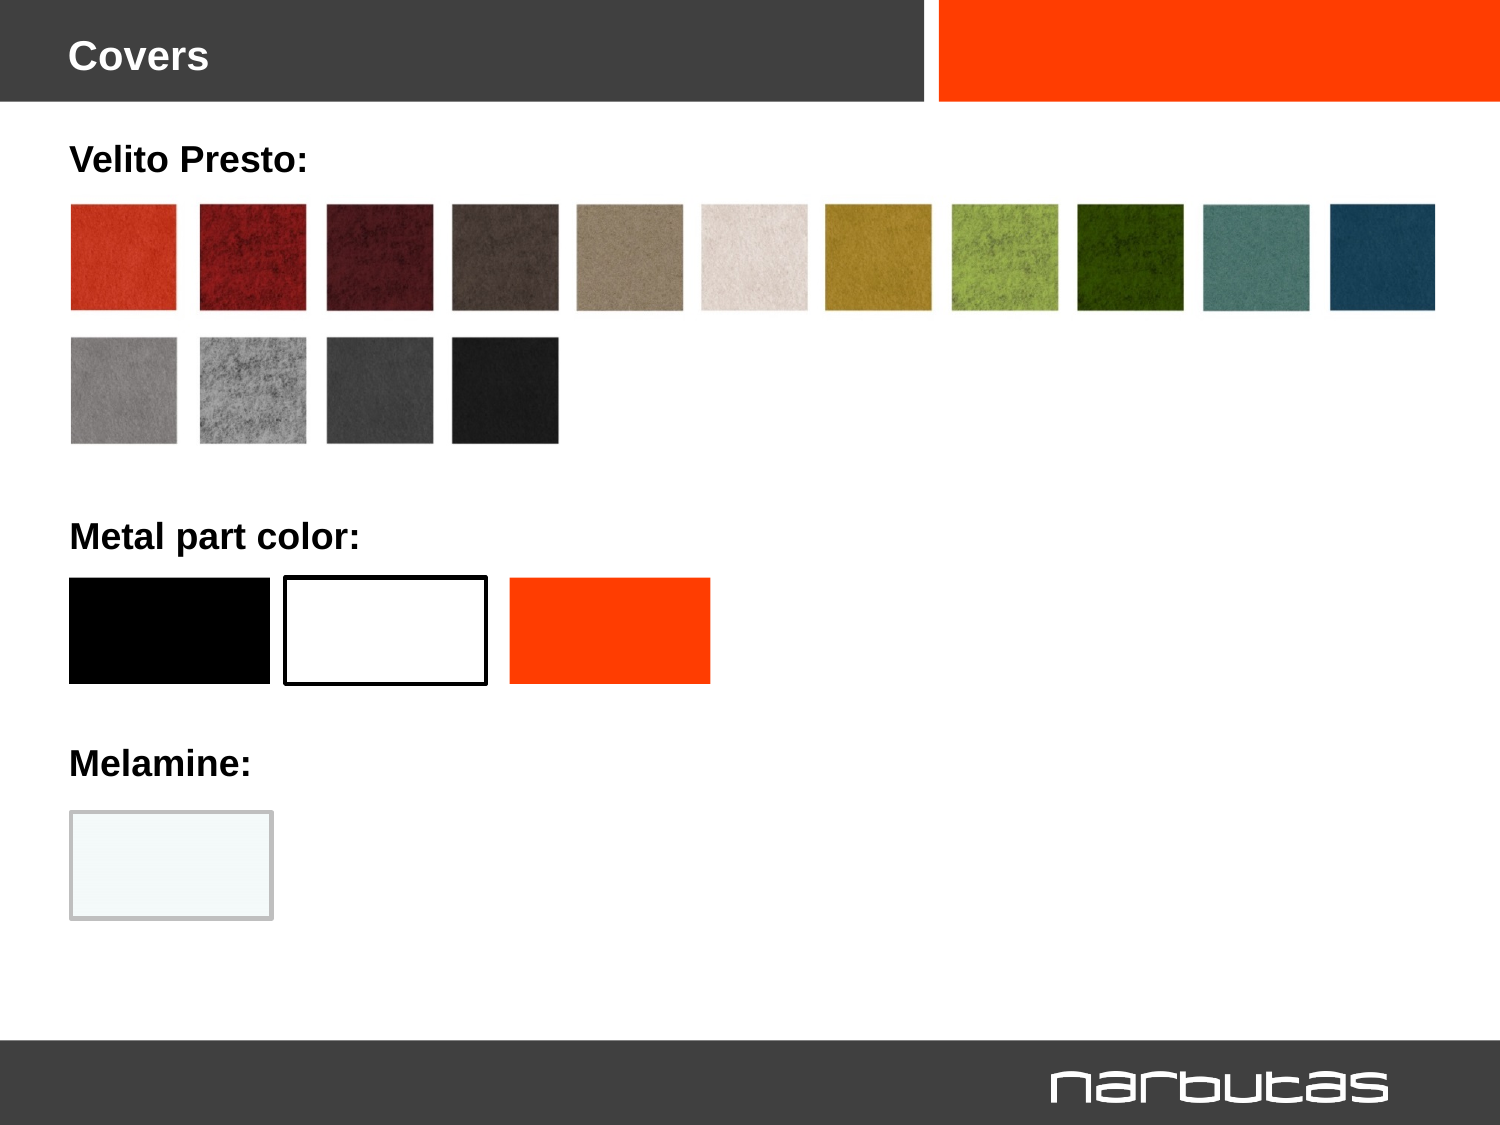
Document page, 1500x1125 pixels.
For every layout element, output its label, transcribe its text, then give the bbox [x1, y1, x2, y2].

text_box [67, 575, 272, 686]
picture [70, 176, 1436, 474]
picture [71, 810, 272, 917]
text_box Metal part color: [54, 505, 377, 565]
text_box [508, 575, 712, 686]
text_box Velito Presto: [54, 127, 324, 187]
text_box Melamine: [54, 731, 268, 792]
picture [1051, 1071, 1388, 1103]
title Covers [53, 14, 600, 86]
text_box [283, 575, 488, 686]
